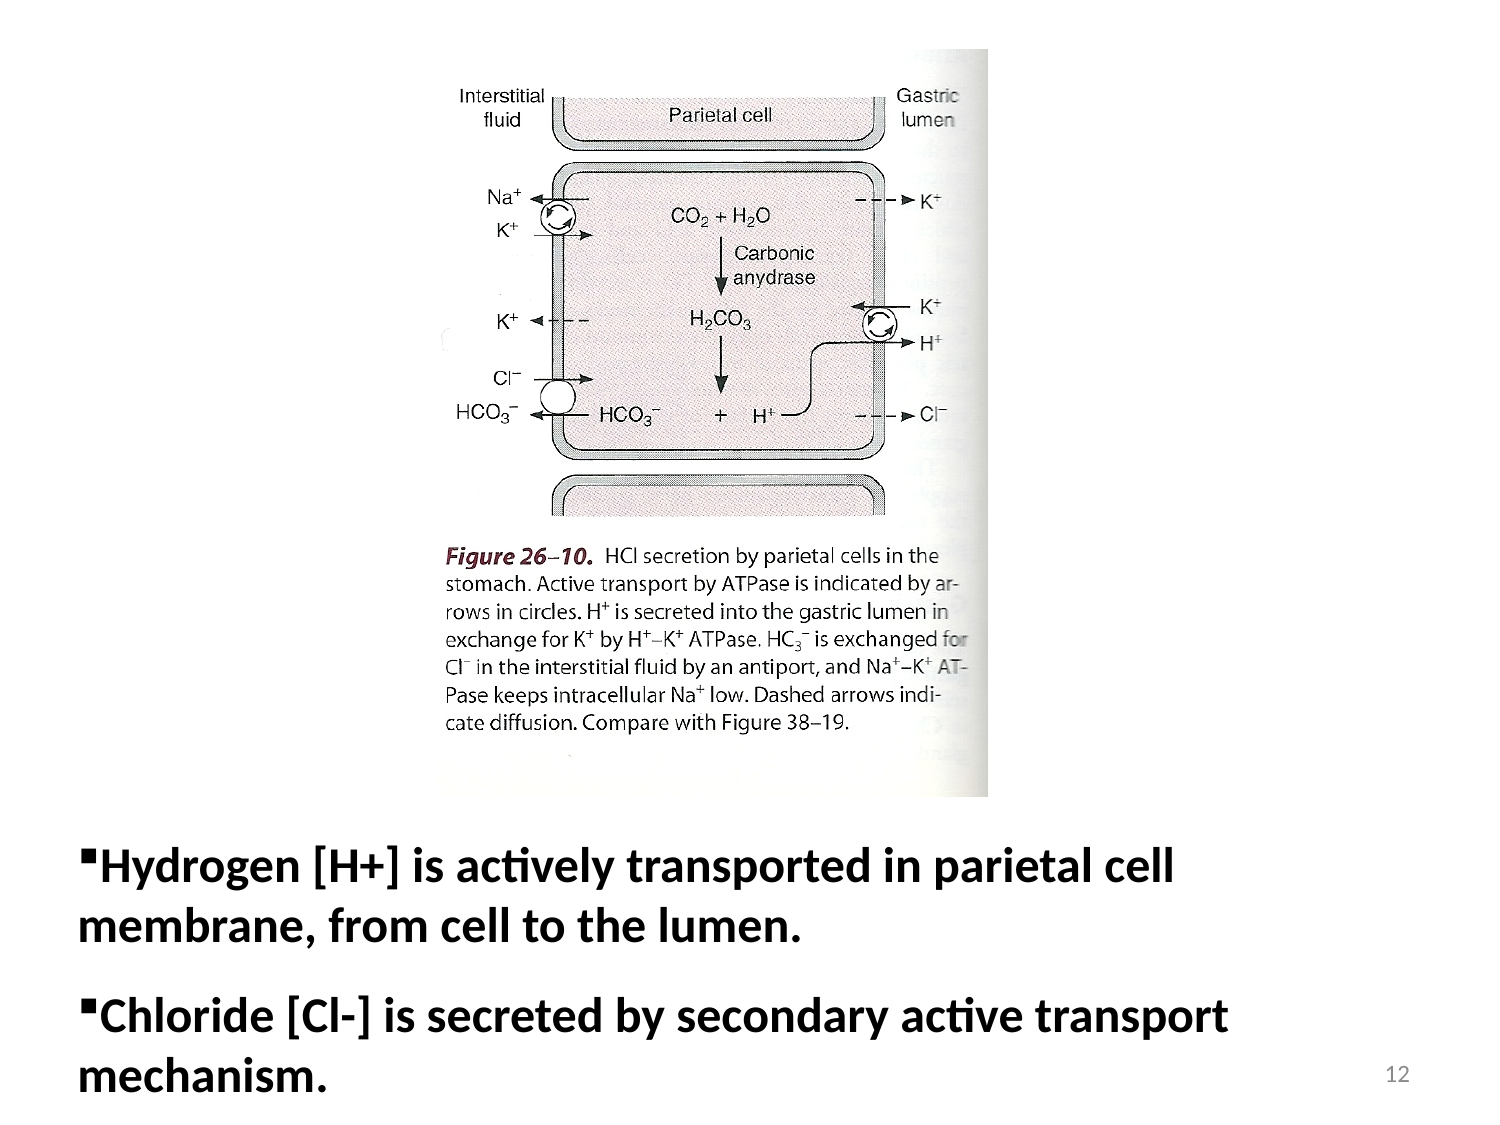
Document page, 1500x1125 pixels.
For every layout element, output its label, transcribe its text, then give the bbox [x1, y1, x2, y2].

picture [437, 49, 988, 797]
slide_number 12 [1074, 1042, 1425, 1103]
text_box Hydrogen [H+] is actively transported in parietal cell membrane, from cell to the lumen. Chloride [Cl-] is secreted by secondary active transport mechanism. [62, 825, 1438, 1125]
